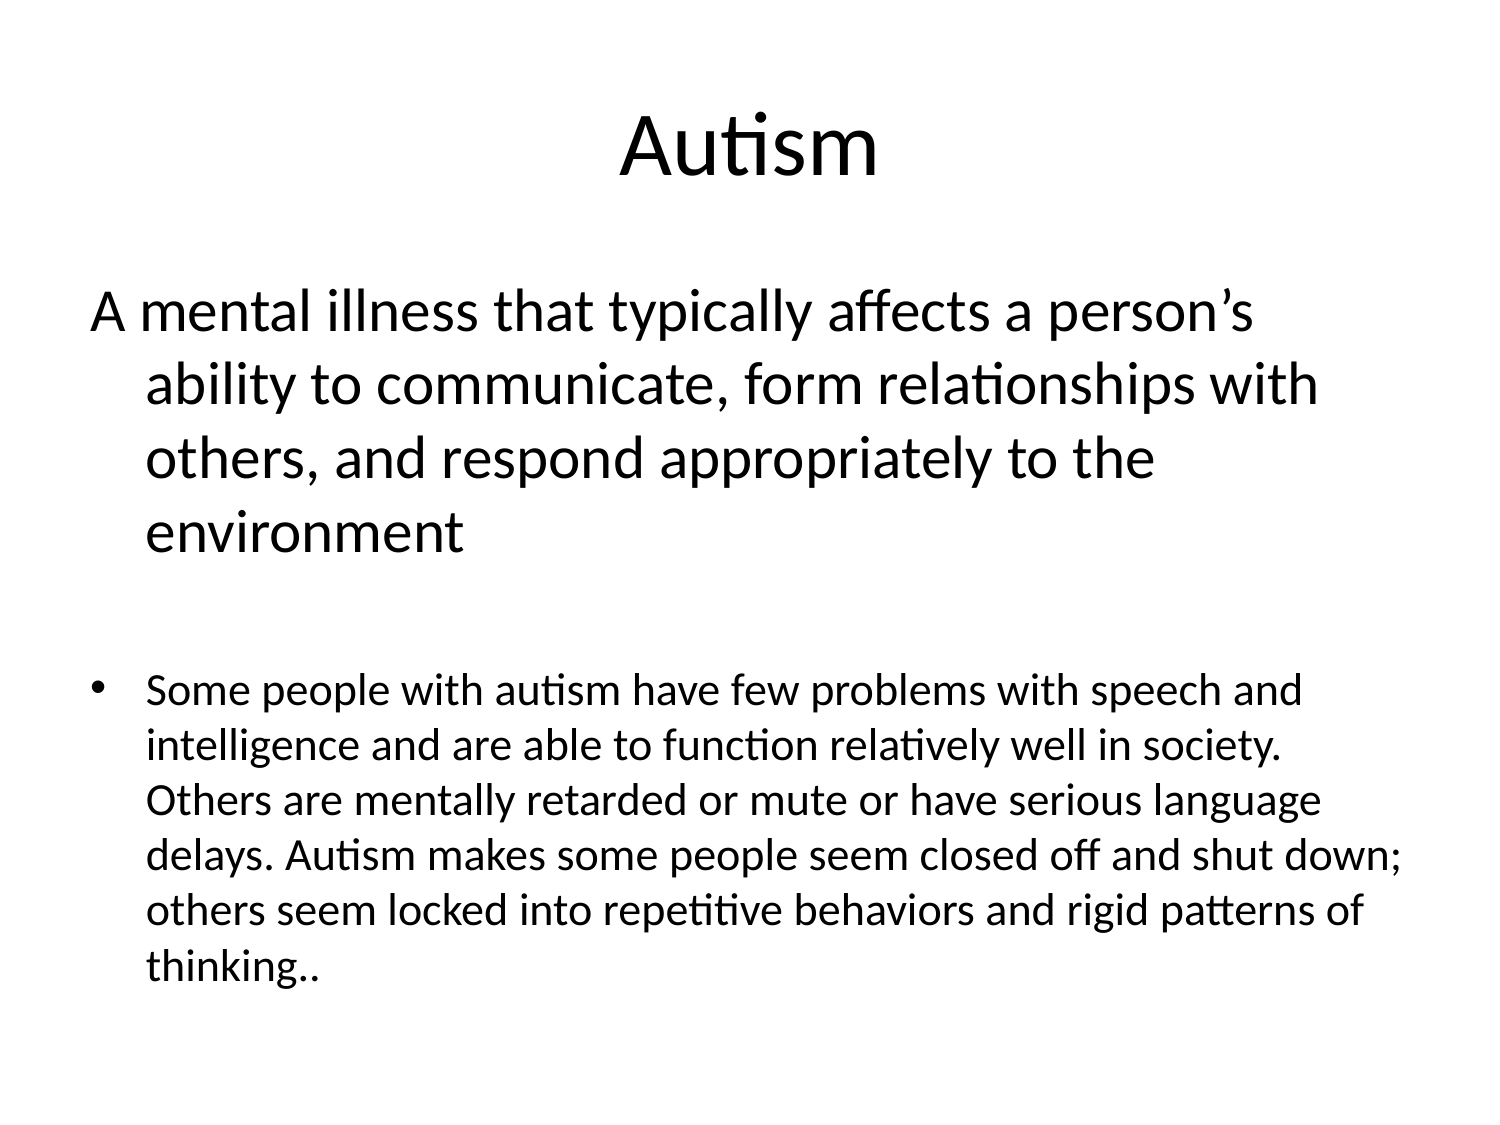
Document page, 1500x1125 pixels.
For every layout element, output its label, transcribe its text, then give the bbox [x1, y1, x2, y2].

list A mental illness that typically affects a person’s ability to communicate, form relationships with others, and respond appropriately to the environment Some people with autism have few problems with speech and intelligence and are able to function relatively well in society. Others are mentally retarded or mute or have serious language delays. Autism makes some people seem closed off and shut down; others seem locked into repetitive behaviors and rigid patterns of thinking.. [74, 262, 1426, 1006]
title Autism [74, 44, 1426, 233]
